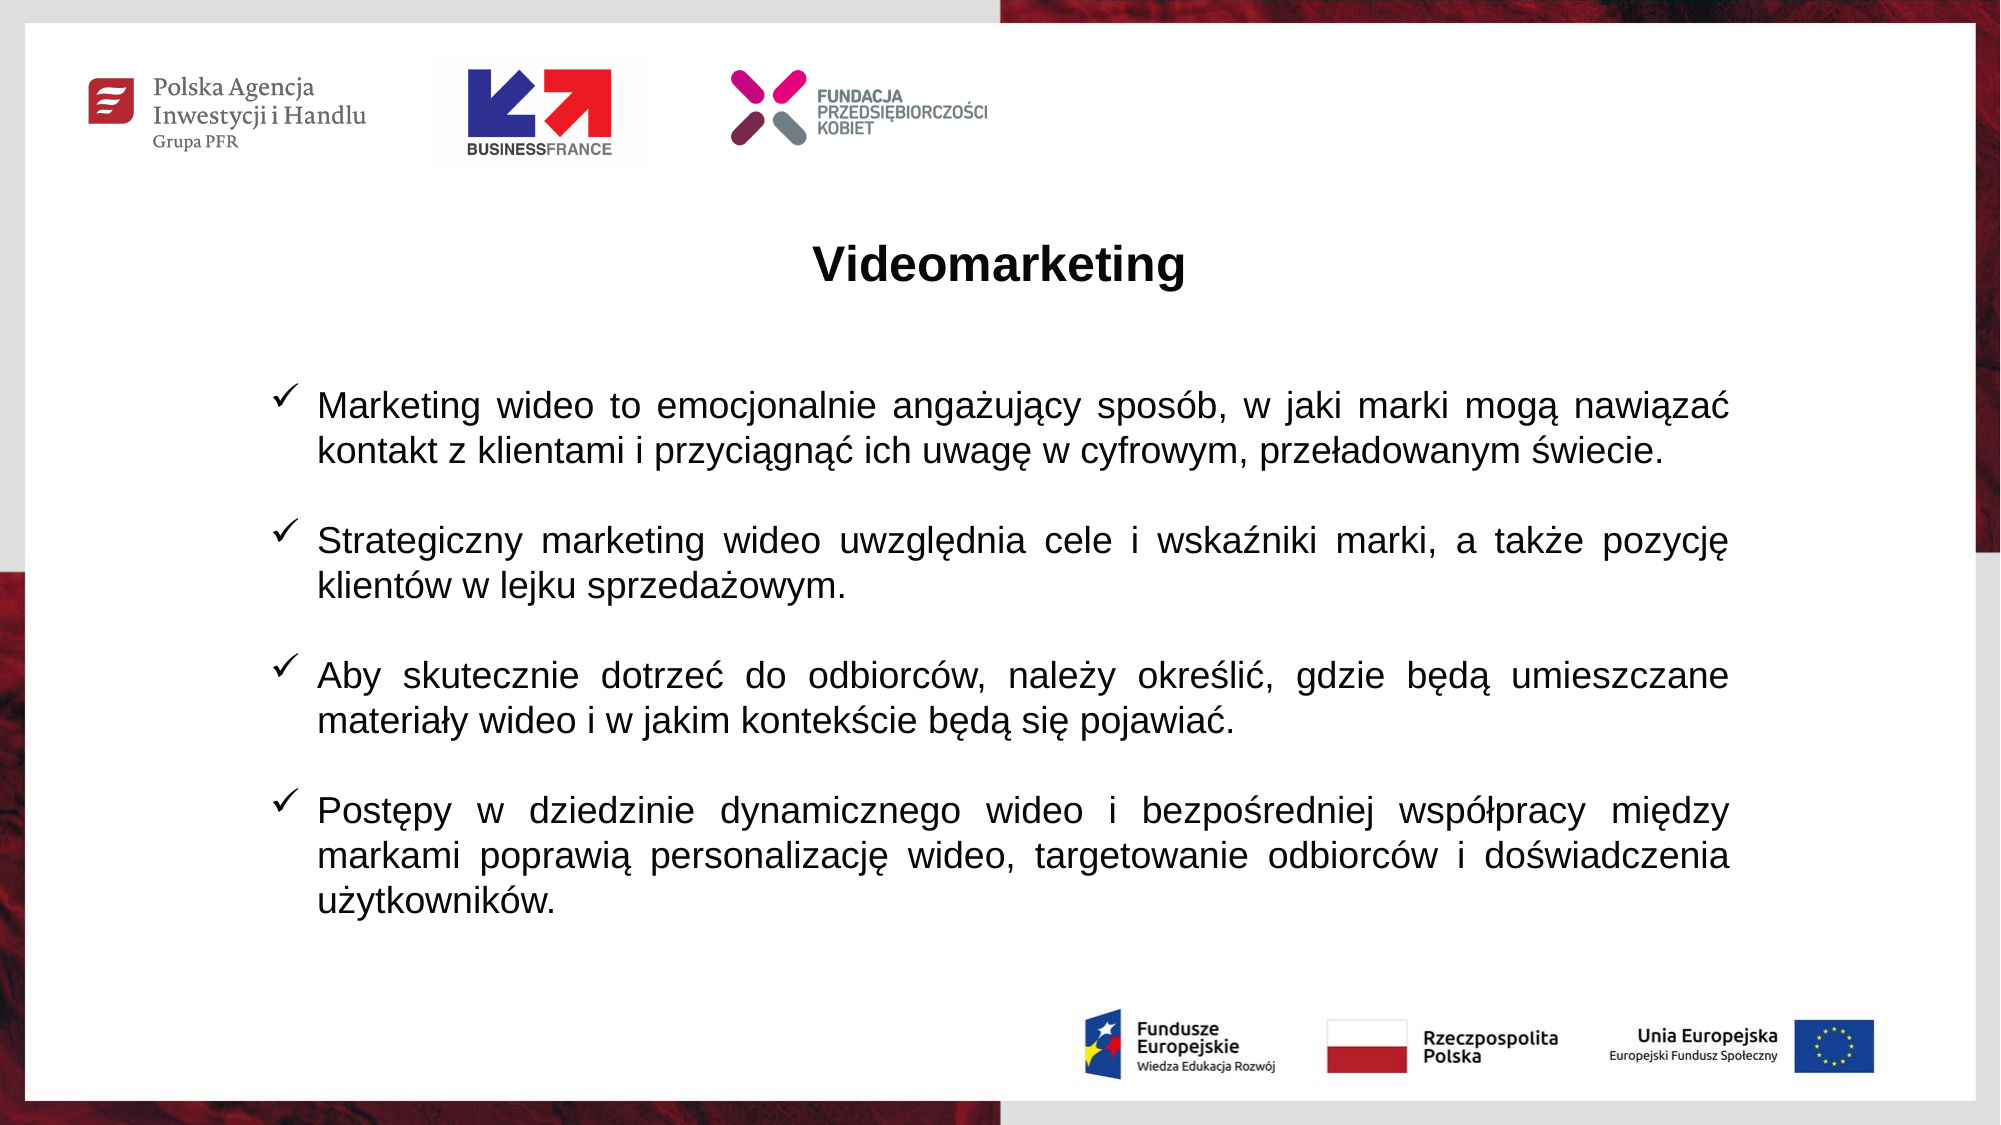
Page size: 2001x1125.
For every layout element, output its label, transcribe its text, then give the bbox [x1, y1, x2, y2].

text_box Marketing wideo to emocjonalnie angażujący sposób, w jaki marki mogą nawiązać kontakt z klientami i przyciągnąć ich uwagę w cyfrowym, przeładowanym świecie. Strategiczny marketing wideo uwzględnia cele i wskaźniki marki, a także pozycję klientów w lejku sprzedażowym. Aby skutecznie dotrzeć do odbiorców, należy określić, gdzie będą umieszczane materiały wideo i w jakim kontekście będą się pojawiać. Postępy w dziedzinie dynamicznego wideo i bezpośredniej współpracy między markami poprawią personalizację wideo, targetowanie odbiorców i doświadczenia użytkowników. [265, 377, 1734, 926]
text_box Videomarketing [453, 226, 1547, 296]
picture [0, 0, 2001, 1125]
